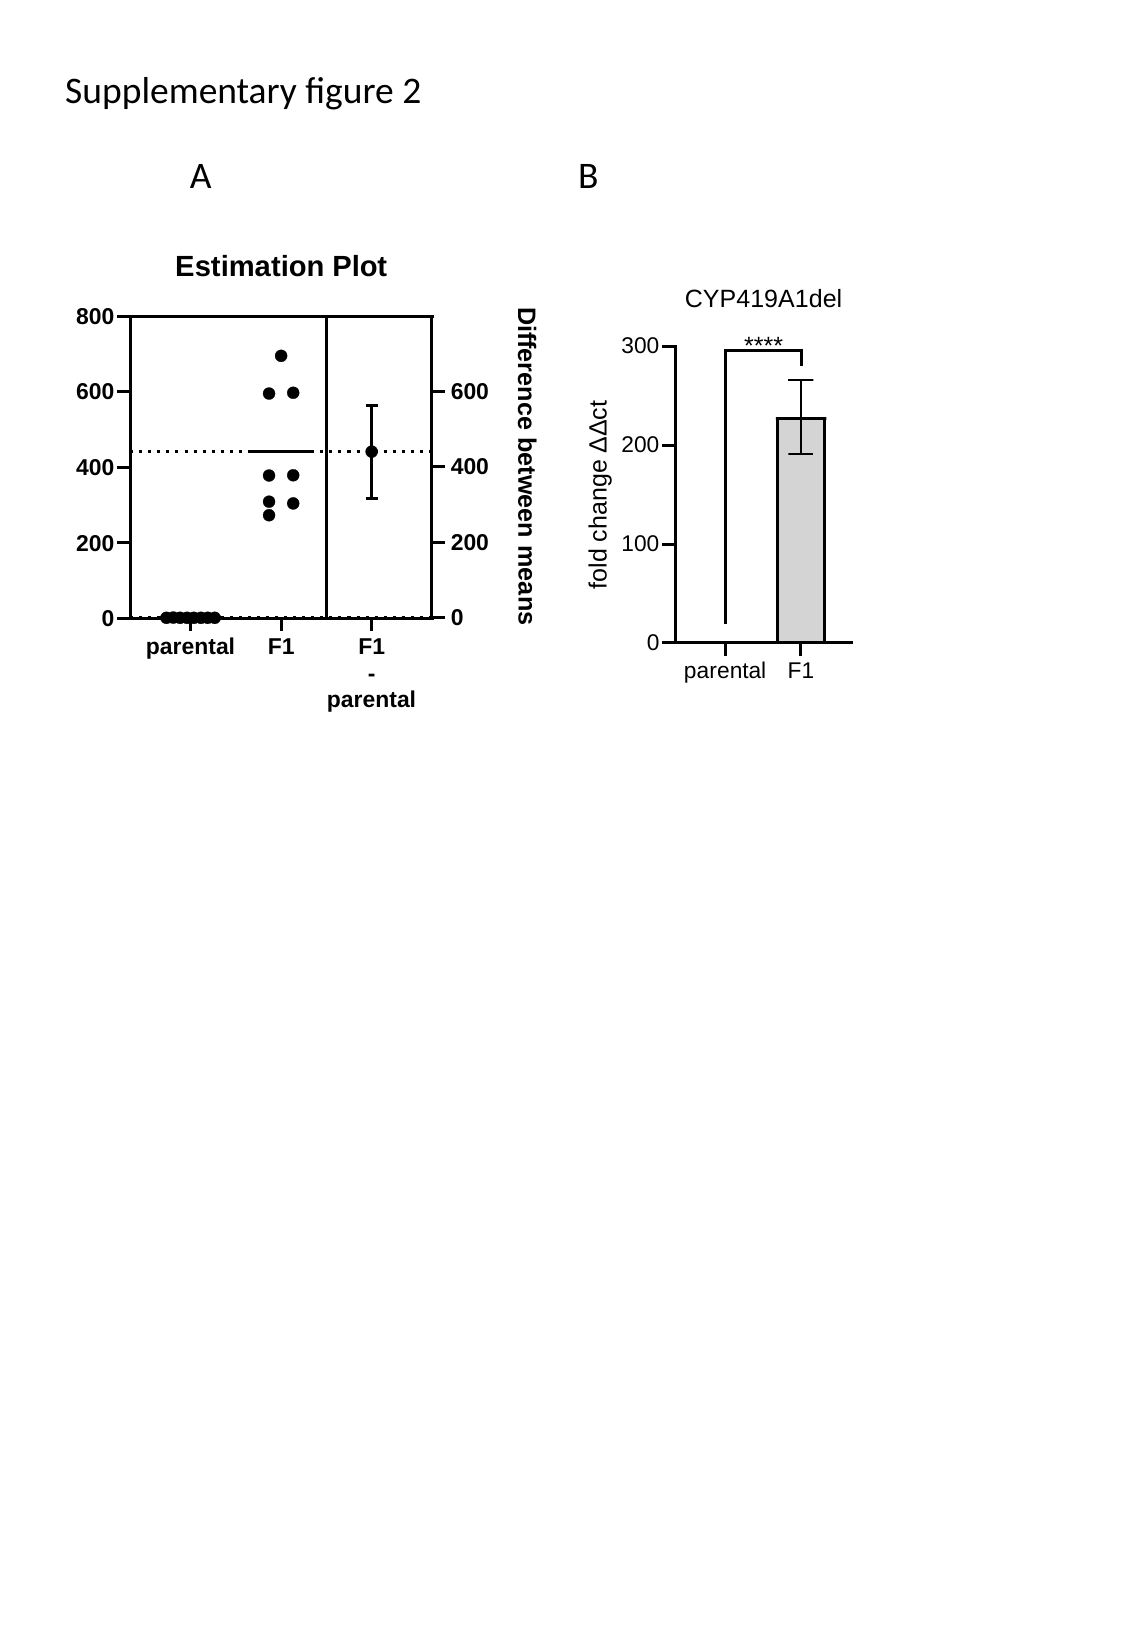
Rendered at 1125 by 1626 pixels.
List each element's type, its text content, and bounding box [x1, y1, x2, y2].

text_box B [563, 143, 617, 204]
text_box Supplementary figure 2 [50, 58, 437, 119]
text_box A [174, 143, 228, 204]
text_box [563, 264, 923, 704]
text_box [57, 228, 563, 731]
